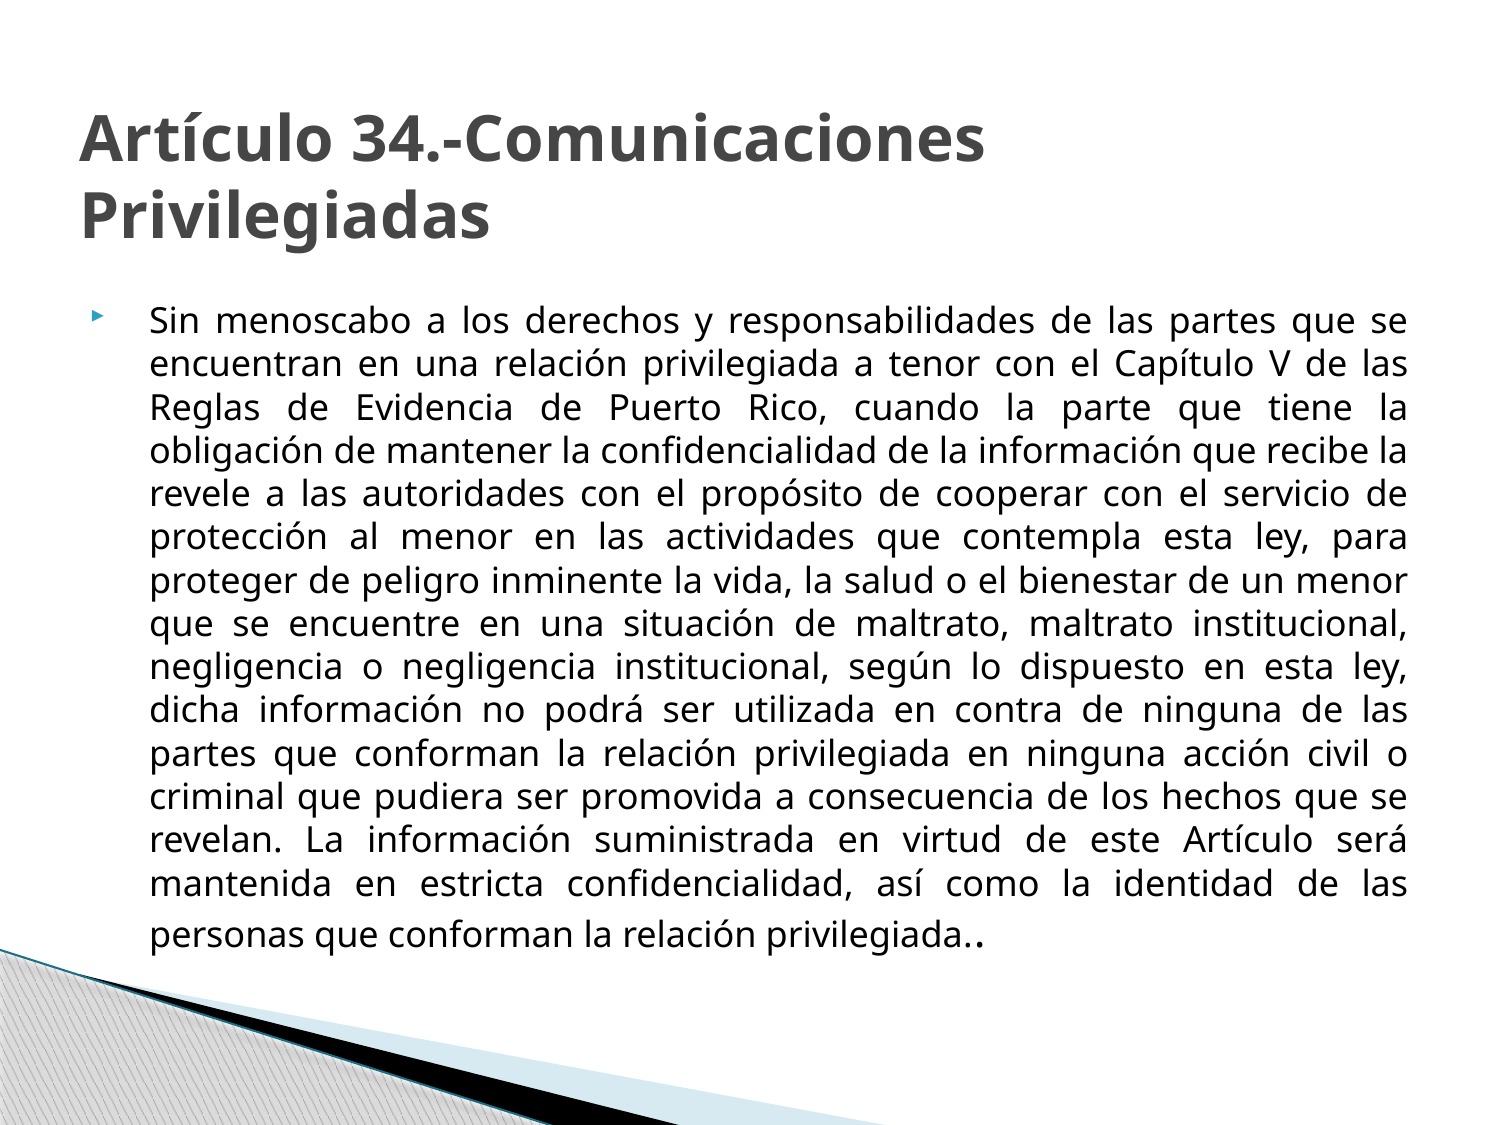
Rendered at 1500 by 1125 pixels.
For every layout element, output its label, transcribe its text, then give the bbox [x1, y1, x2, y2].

list Sin menoscabo a los derechos y responsabilidades de las partes que se encuentran en una relación privilegiada a tenor con el Capítulo V de las Reglas de Evidencia de Puerto Rico, cuando la parte que tiene la obligación de mantener la confidencialidad de la información que recibe la revele a las autoridades con el propósito de cooperar con el servicio de protección al menor en las actividades que contempla esta ley, para proteger de peligro inminente la vida, la salud o el bienestar de un menor que se encuentre en una situación de maltrato, maltrato institucional, negligencia o negligencia institucional, según lo dispuesto en esta ley, dicha información no podrá ser utilizada en contra de ninguna de las partes que conforman la relación privilegiada en ninguna acción civil o criminal que pudiera ser promovida a consecuencia de los hechos que se revelan. La información suministrada en virtud de este Artículo será mantenida en estricta confidencialidad, así como la identidad de las personas que conforman la relación privilegiada.. [75, 243, 1425, 986]
title Artículo 34.-Comunicaciones Privilegiadas [64, 90, 1415, 336]
